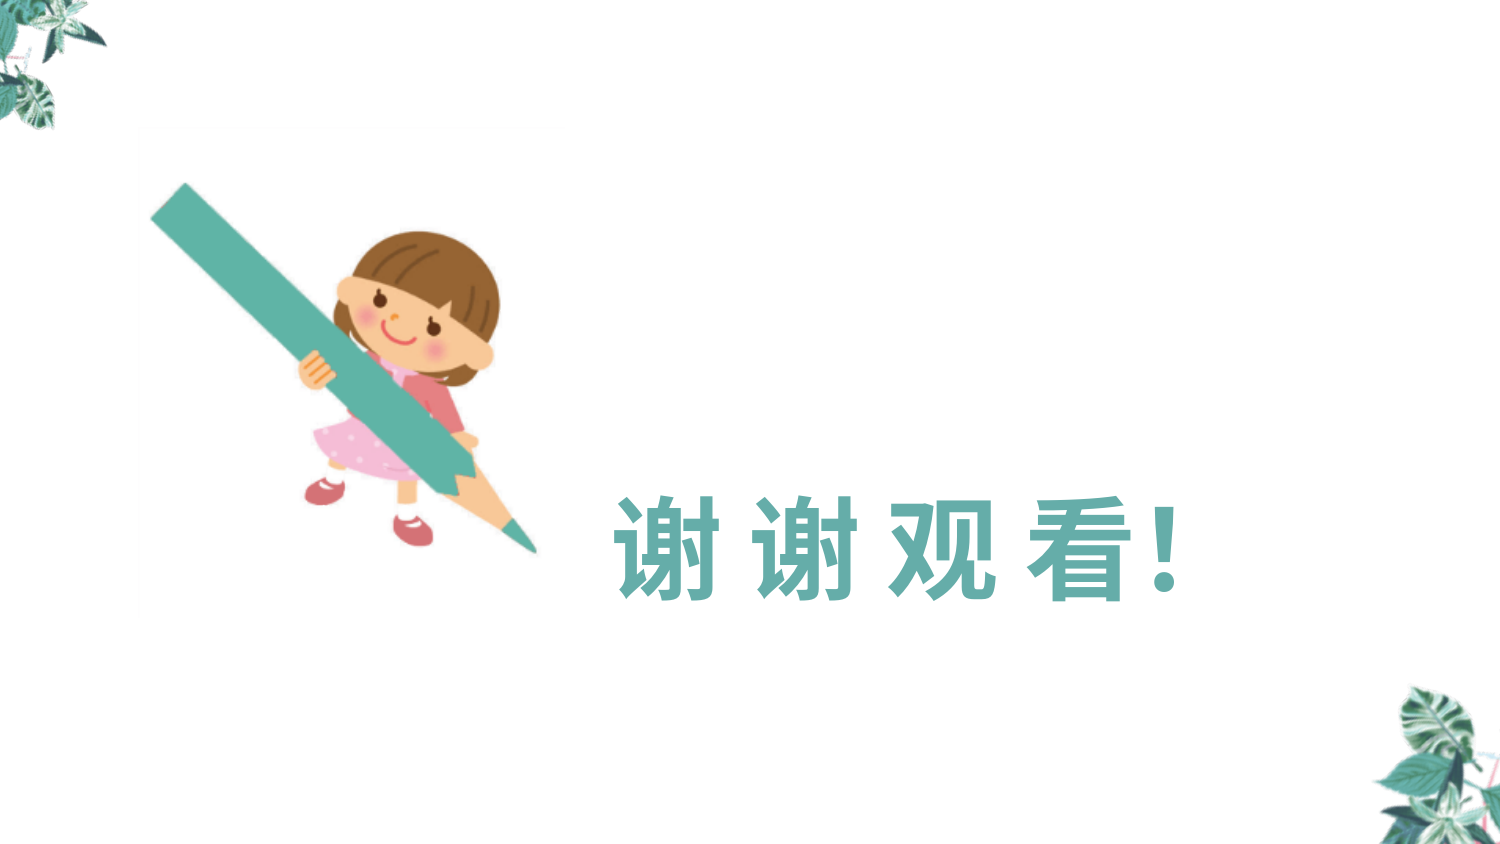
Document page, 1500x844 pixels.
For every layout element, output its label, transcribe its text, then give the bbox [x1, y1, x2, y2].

picture [1294, 595, 1500, 844]
text_box 谢 谢 观 看！ [595, 471, 1265, 622]
picture [138, 127, 565, 619]
picture [0, 0, 148, 167]
